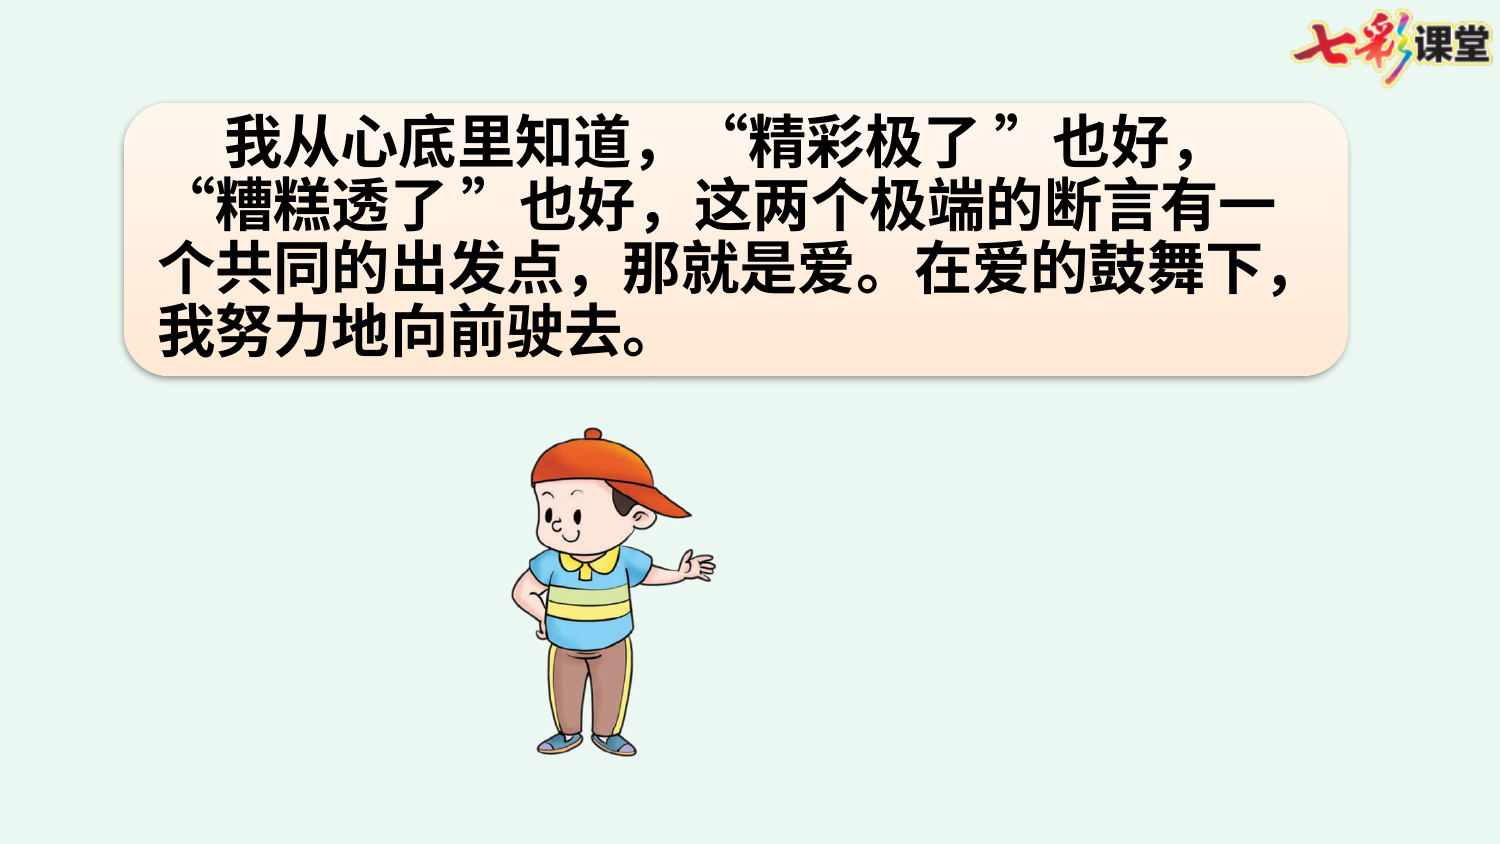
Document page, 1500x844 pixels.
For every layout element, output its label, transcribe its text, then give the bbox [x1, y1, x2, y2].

text_box 我从心底里知道，“精彩极了 ”也好，“糟糕透了 ”也好，这两个极端的断言有一个共同的出发点，那就是爱。在爱的鼓舞下，我努力地向前驶去。 [123, 102, 1349, 377]
picture [489, 418, 717, 765]
picture [1289, 8, 1495, 89]
